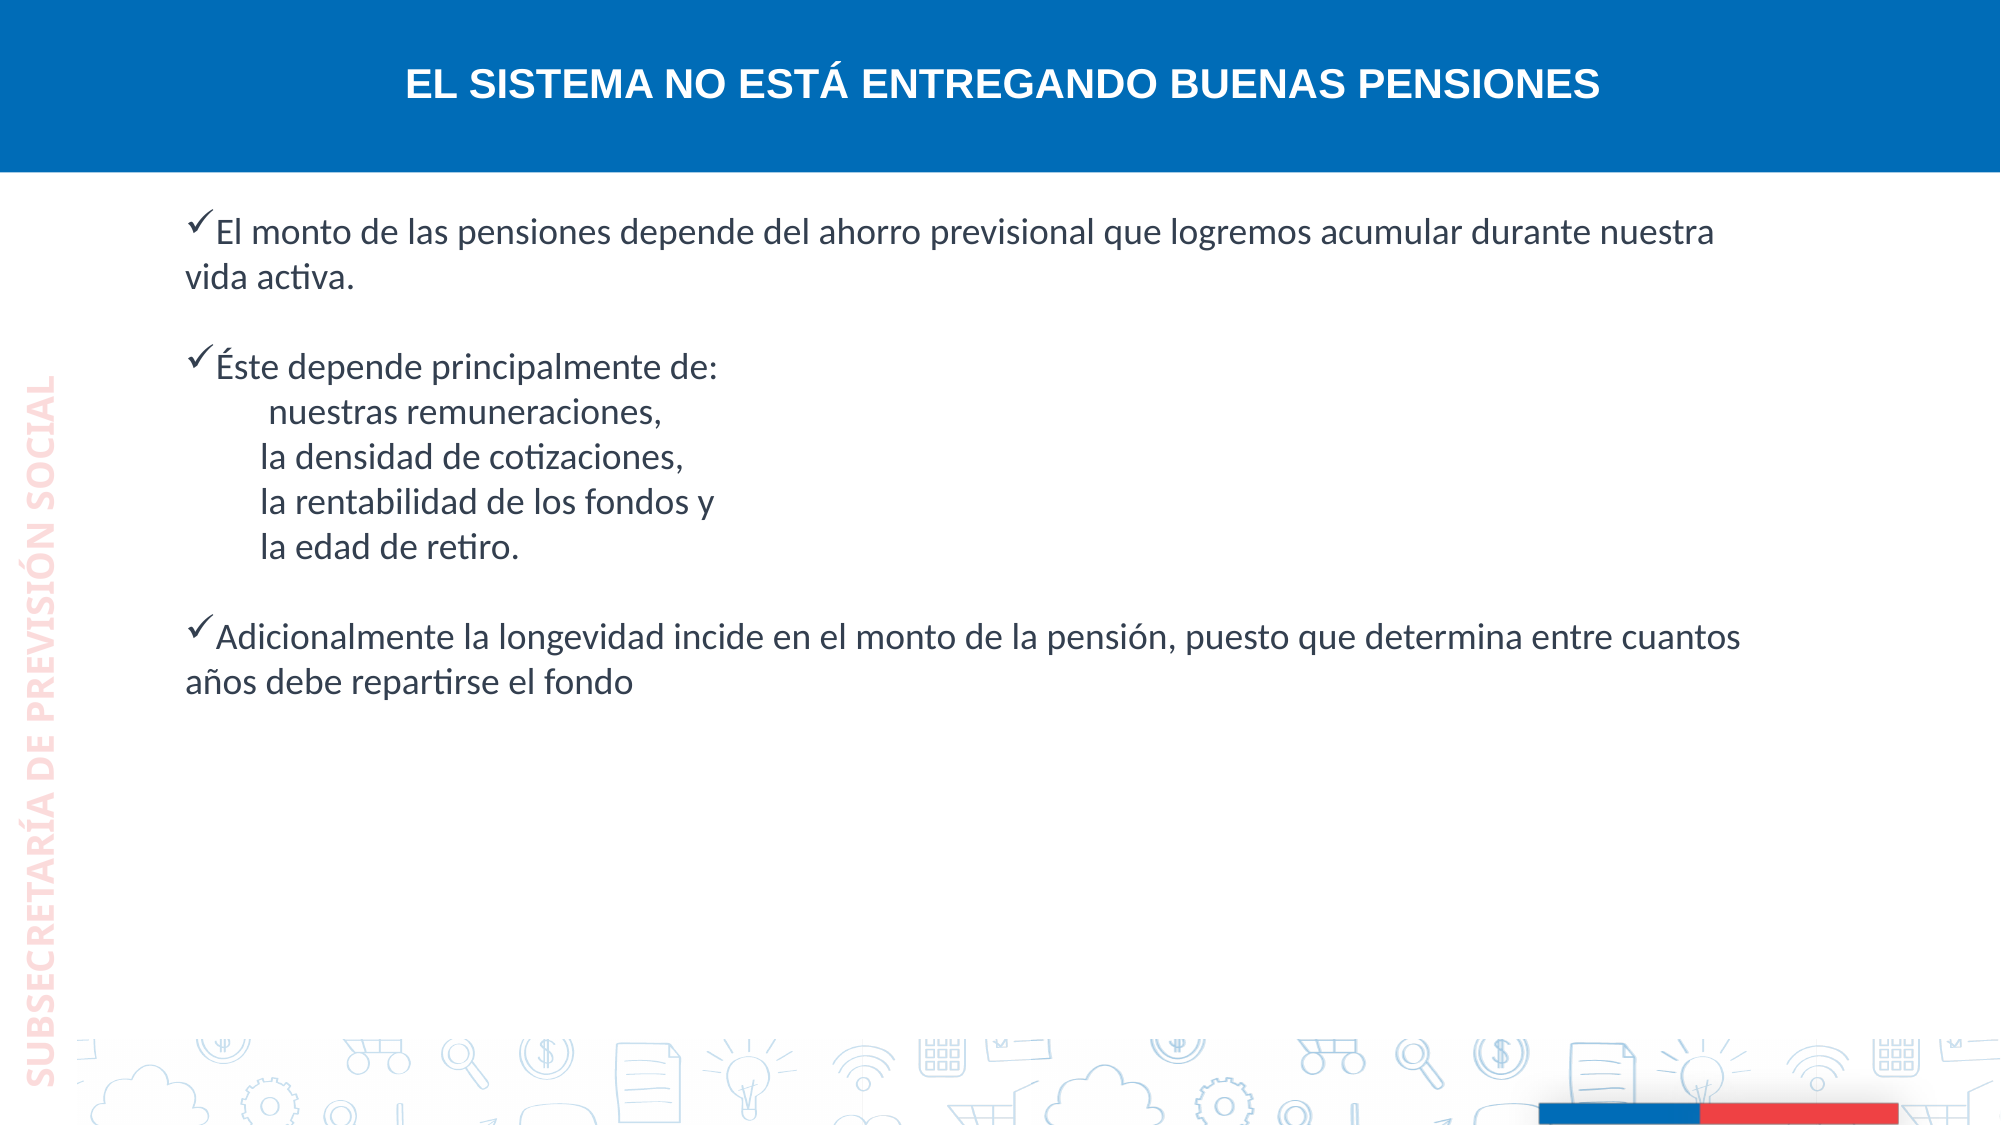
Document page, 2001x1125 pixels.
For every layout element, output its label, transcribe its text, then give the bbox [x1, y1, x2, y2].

list El monto de las pensiones depende del ahorro previsional que logremos acumular durante nuestra vida activa. Éste depende principalmente de: nuestras remuneraciones, la densidad de cotizaciones, la rentabilidad de los fondos y la edad de retiro. Adicionalmente la longevidad incide en el monto de la pensión, puesto que determina entre cuantos años debe repartirse el fondo [184, 207, 1746, 1067]
text_box EL SISTEMA NO ESTÁ ENTREGANDO BUENAS PENSIONES [260, 56, 1746, 107]
picture [77, 1039, 2001, 1125]
text_box [0, 0, 2000, 173]
